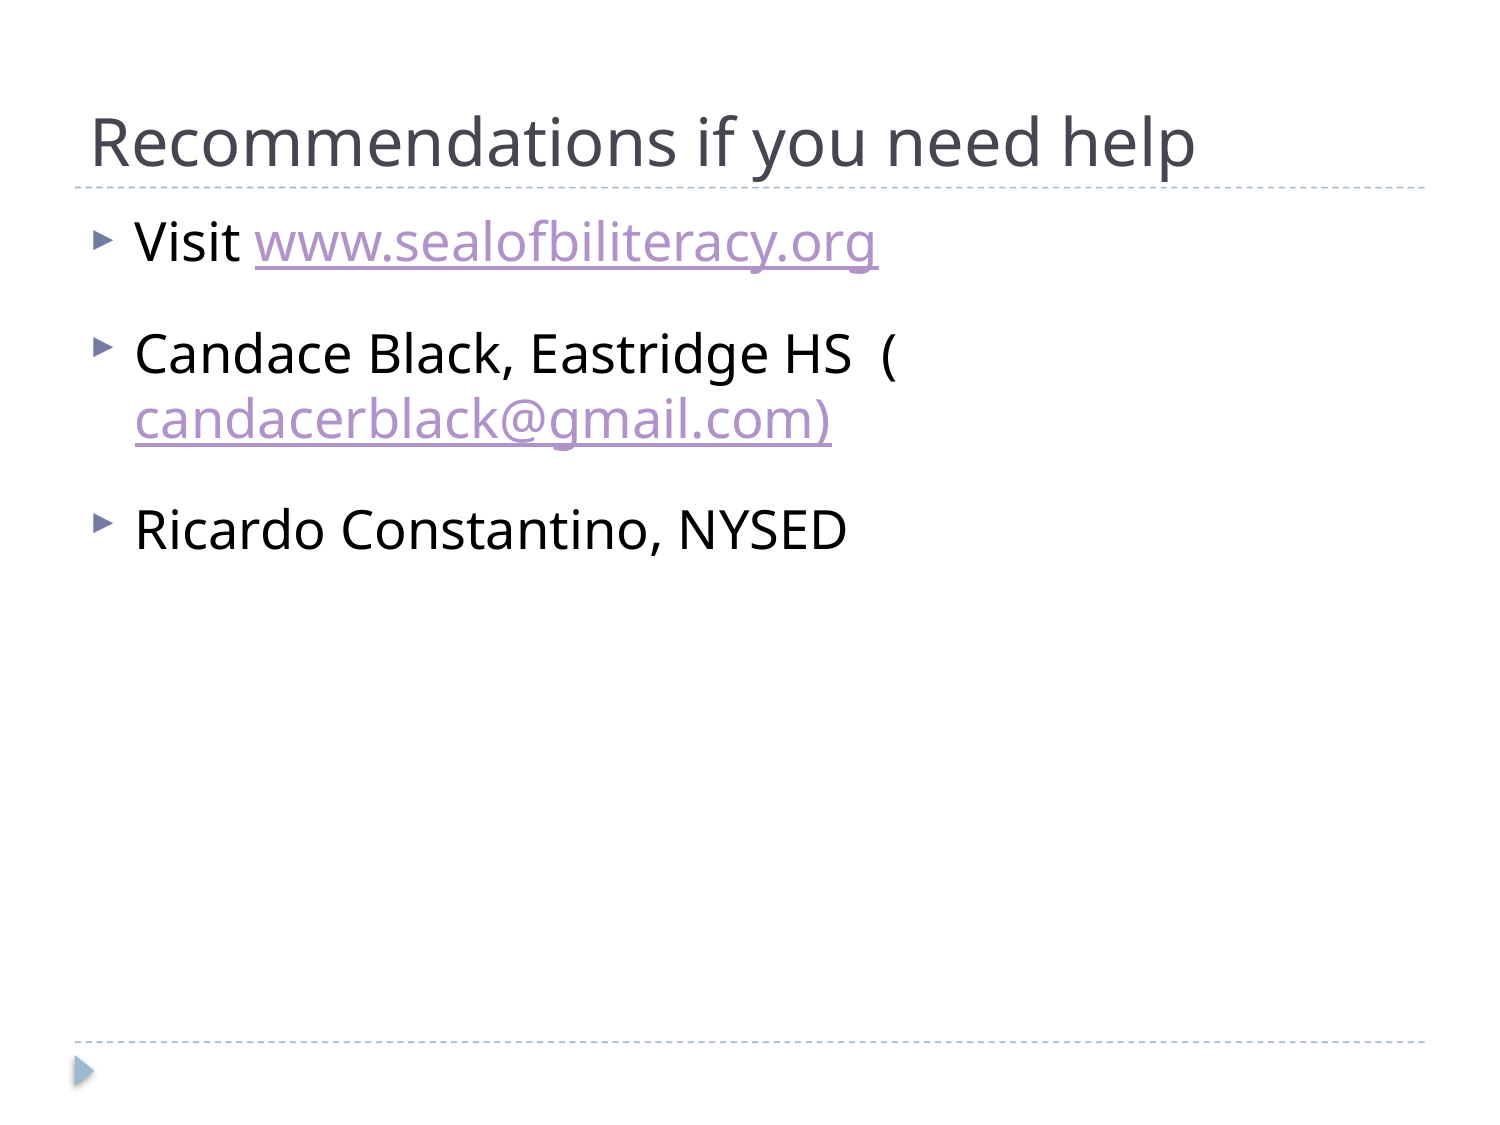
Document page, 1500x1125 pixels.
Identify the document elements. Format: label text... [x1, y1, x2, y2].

list Visit www.sealofbiliteracy.org Candace Black, Eastridge HS (candacerblack@gmail.com) Ricardo Constantino, NYSED [75, 200, 1425, 1010]
title Recommendations if you need help [75, 37, 1425, 188]
